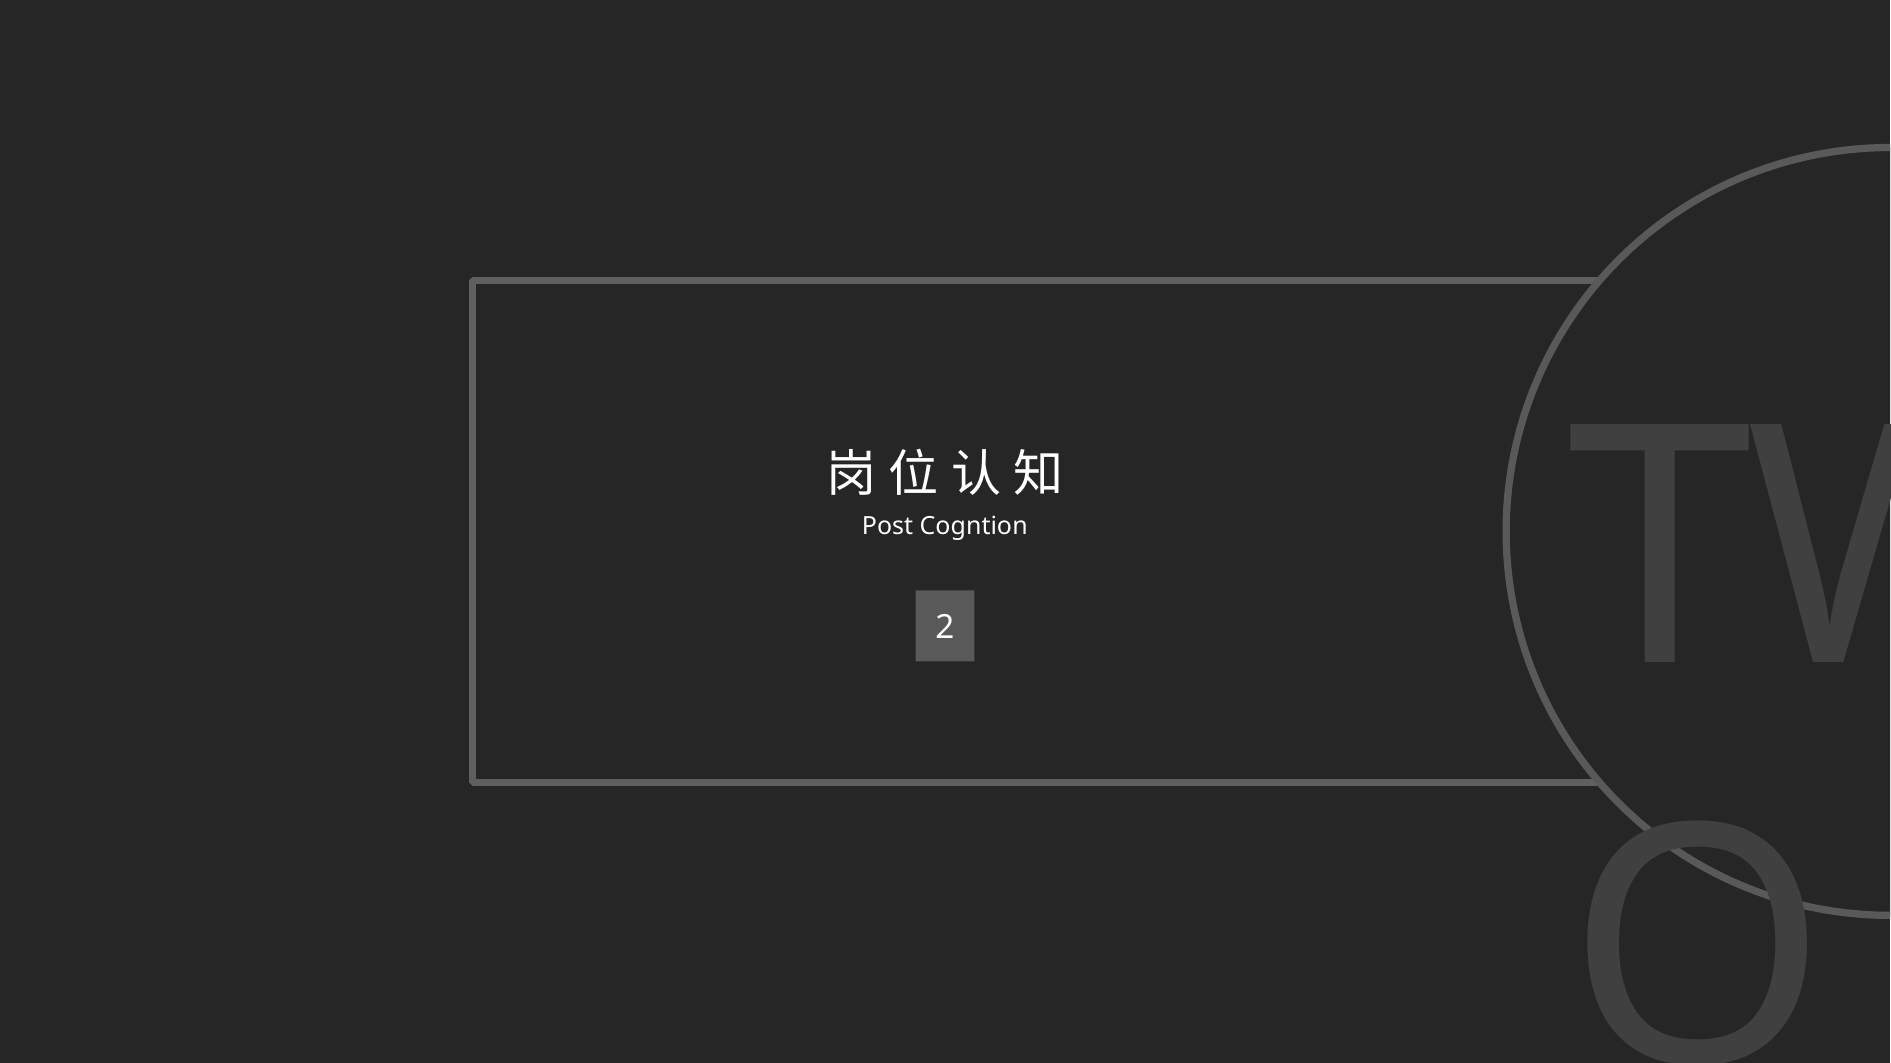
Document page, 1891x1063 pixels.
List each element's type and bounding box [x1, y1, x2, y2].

text_box [470, 278, 1501, 785]
text_box [803, 433, 1087, 662]
text_box [1505, 146, 1891, 916]
